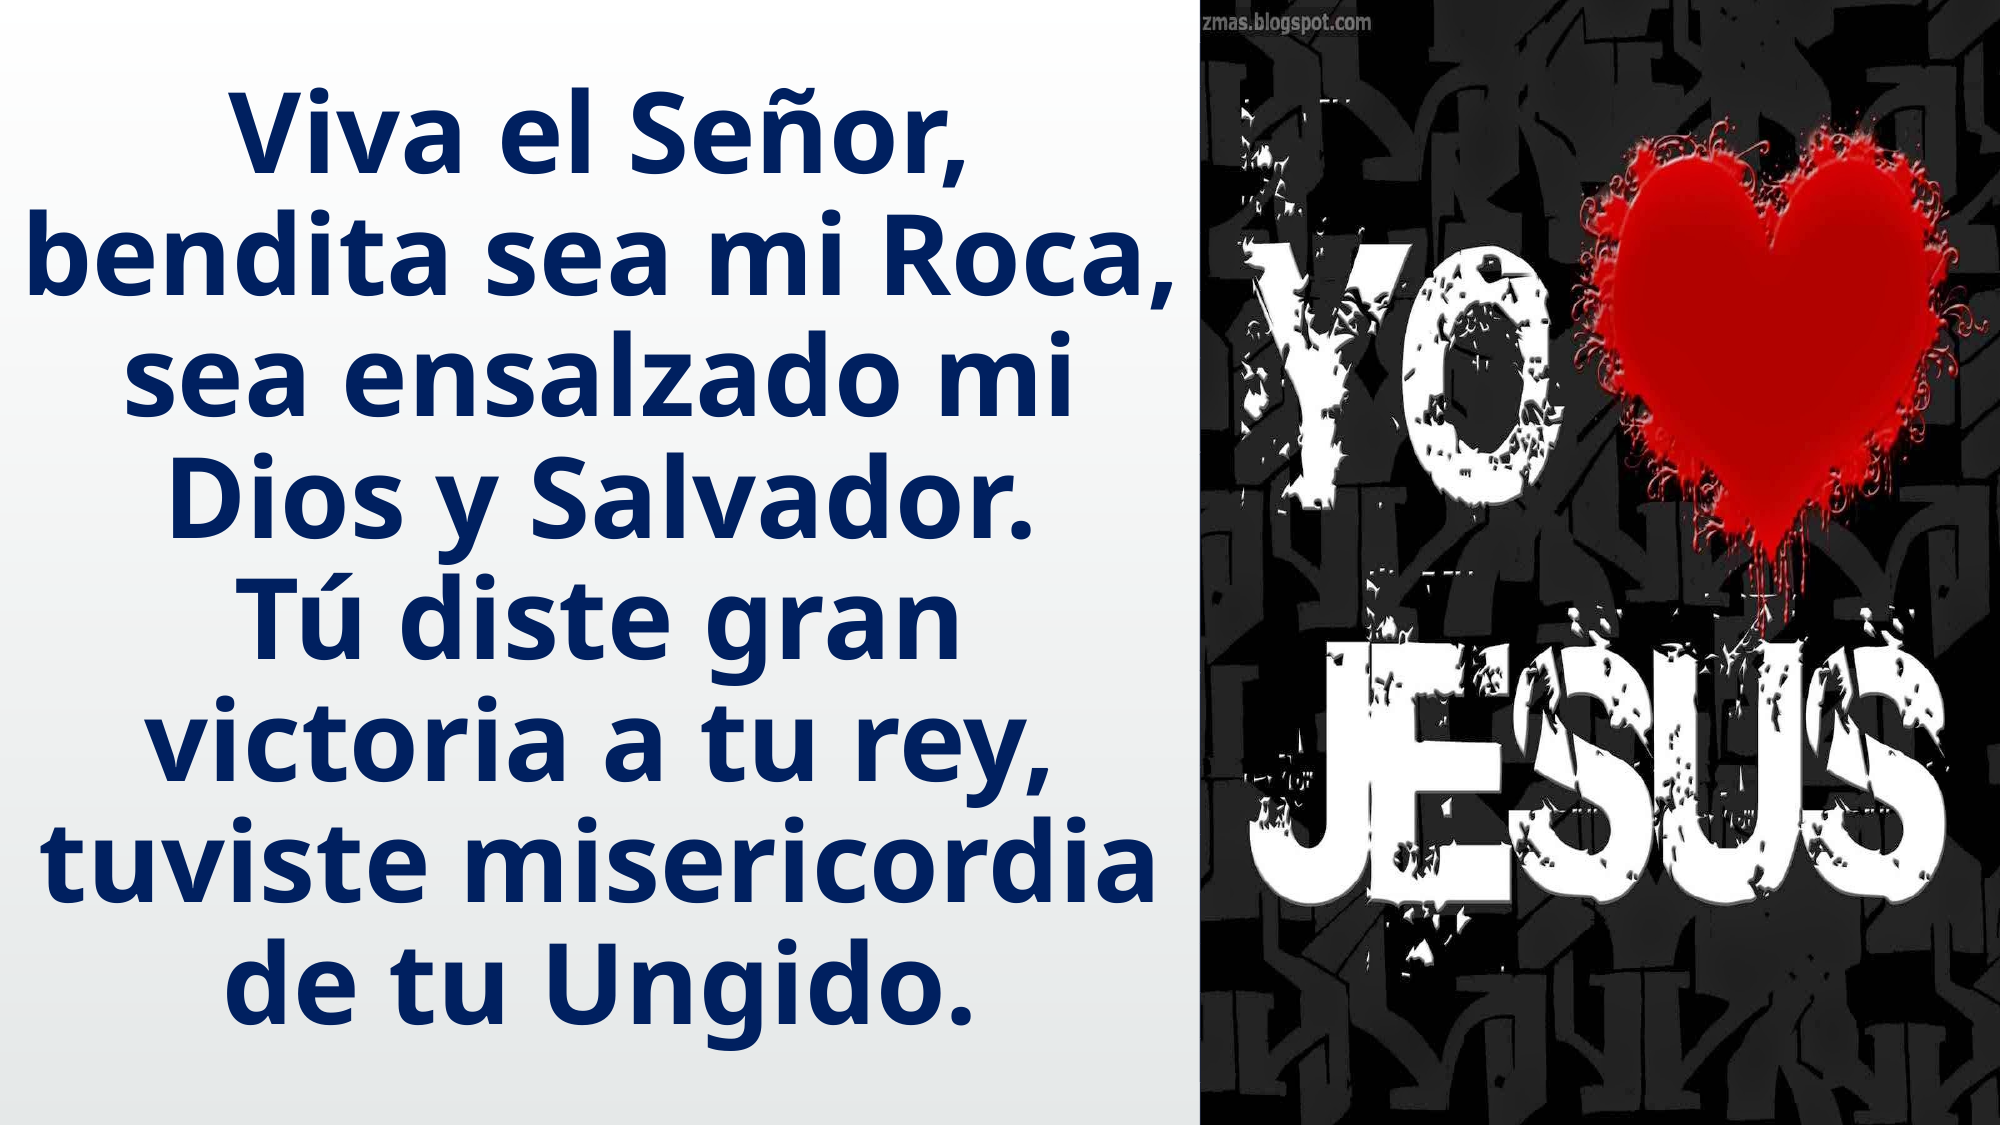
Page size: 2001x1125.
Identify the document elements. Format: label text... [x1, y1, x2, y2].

title Viva el Señor, bendita sea mi Roca, sea ensalzado mi Dios y Salvador. Tú diste gran victoria a tu rey, tuviste misericordia de tu Ungido. [0, 0, 1200, 1125]
picture [1200, 0, 2000, 1125]
